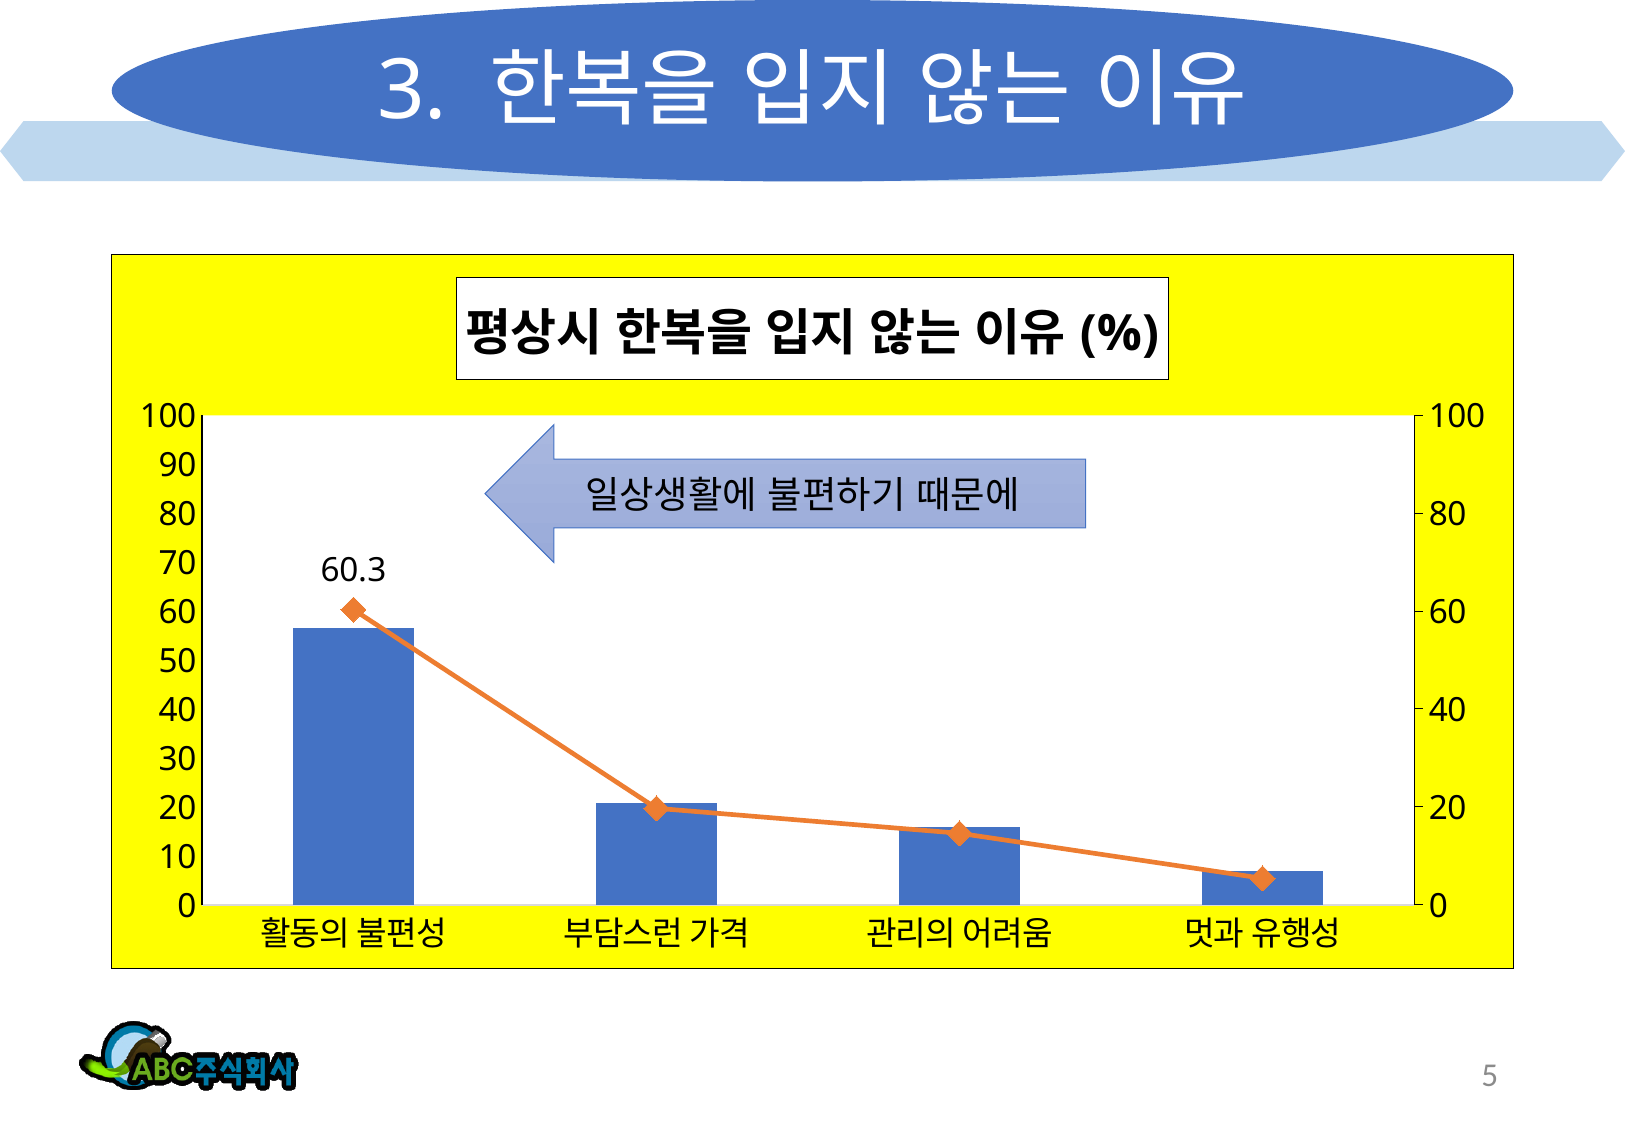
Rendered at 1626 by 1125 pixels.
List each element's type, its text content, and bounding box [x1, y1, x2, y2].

chart [111, 254, 1514, 969]
slide_number 5 [1147, 1042, 1514, 1103]
picture [69, 1013, 305, 1096]
title 3. 한복을 입지 않는 이유 [111, 3, 1514, 182]
